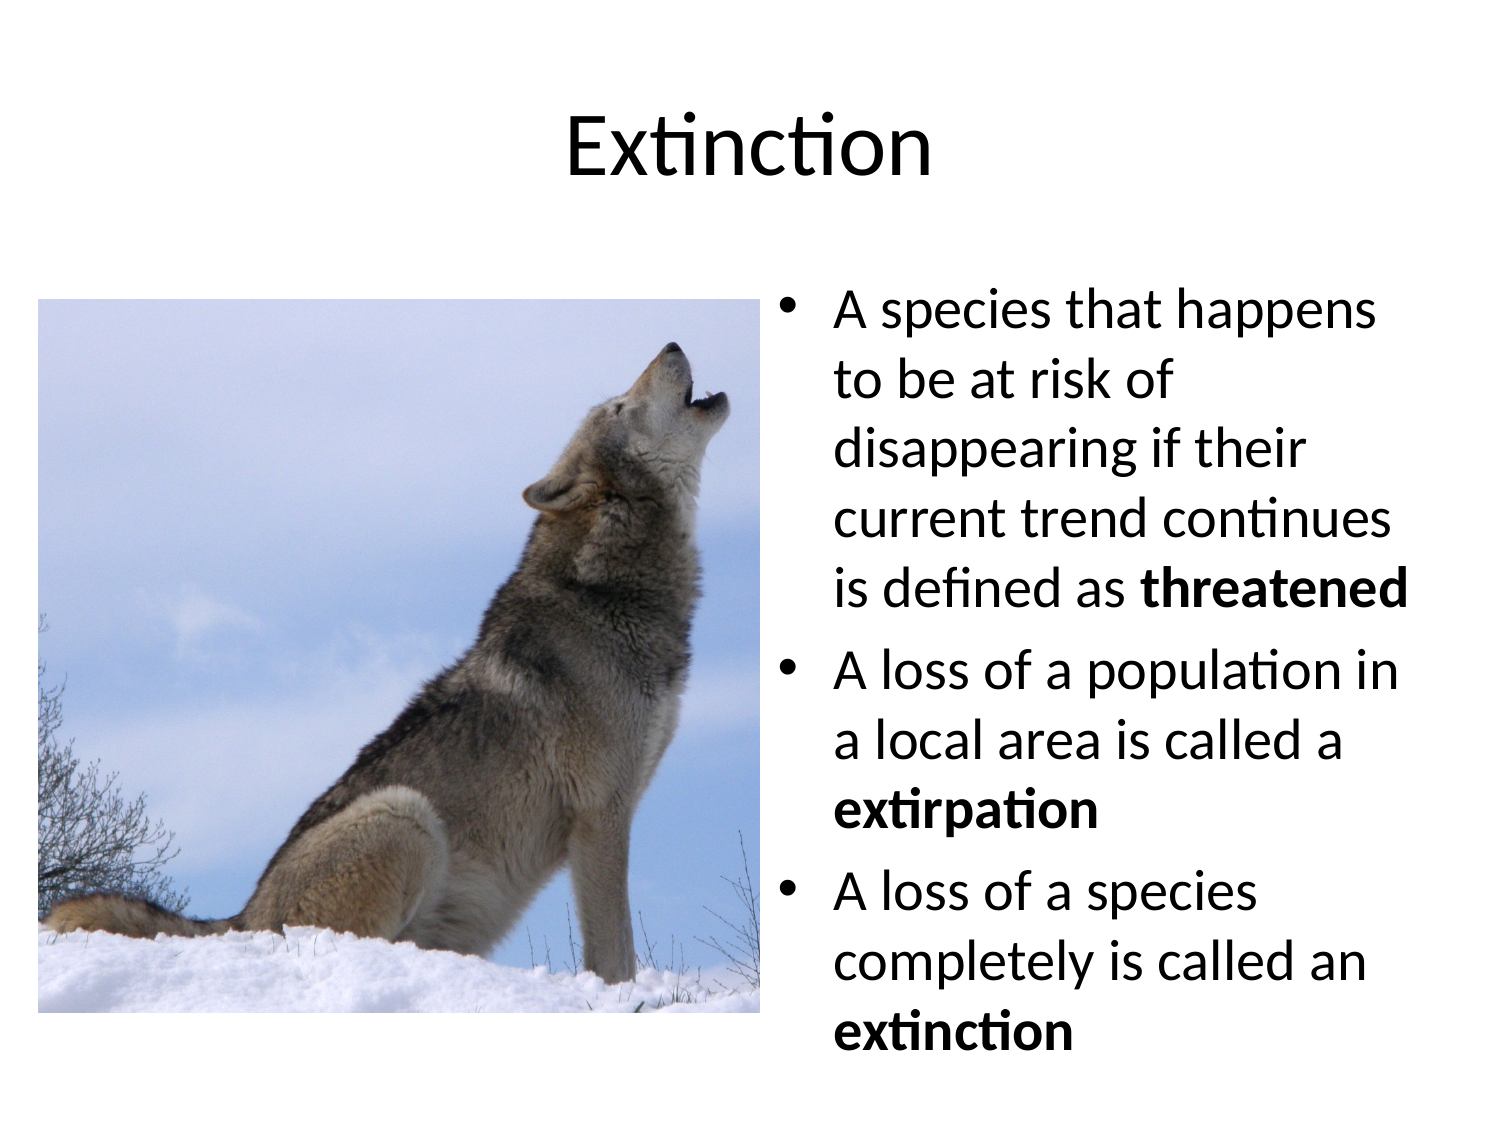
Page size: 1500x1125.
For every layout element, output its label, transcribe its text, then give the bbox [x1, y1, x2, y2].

list A species that happens to be at risk of disappearing if their current trend continues is defined as threatened A loss of a population in a local area is called a extirpation A loss of a species completely is called an extinction [762, 262, 1425, 1075]
picture [38, 299, 761, 1013]
title Extinction [75, 45, 1425, 233]
